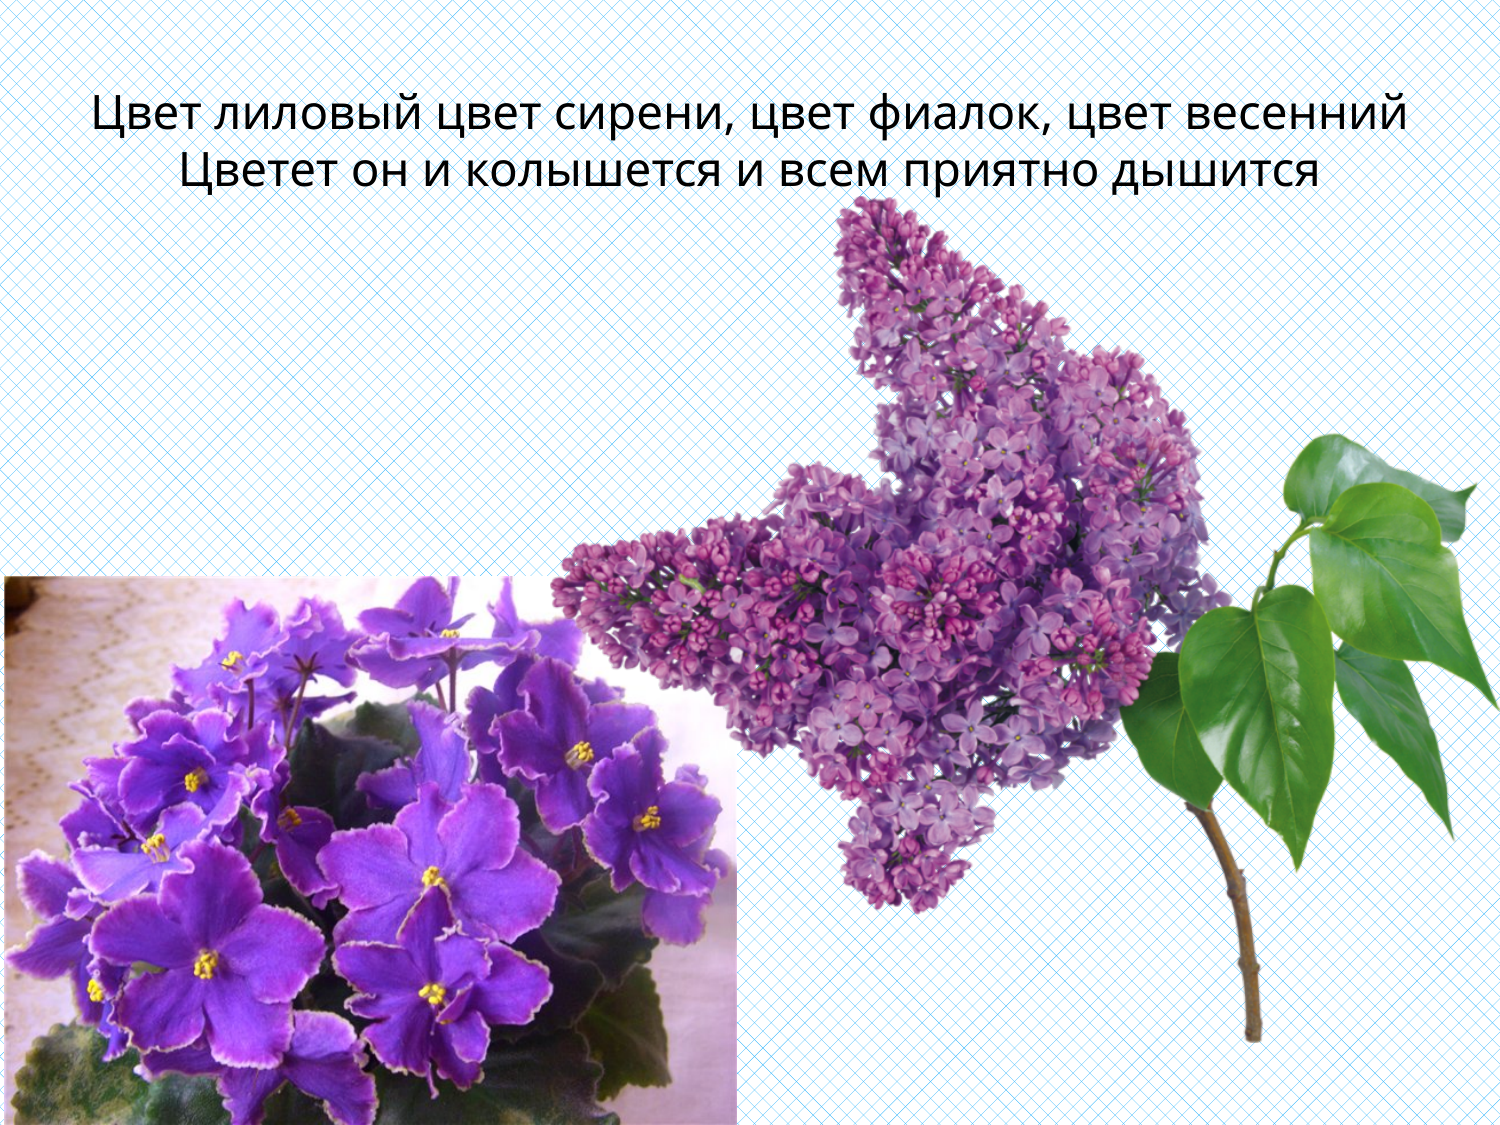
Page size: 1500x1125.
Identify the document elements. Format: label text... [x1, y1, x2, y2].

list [4, 575, 737, 1125]
title Цвет лиловый цвет сирени, цвет фиалок, цвет весенний Цветет он и колышется и всем приятно дышится [75, 45, 1425, 233]
picture [550, 196, 1500, 1044]
